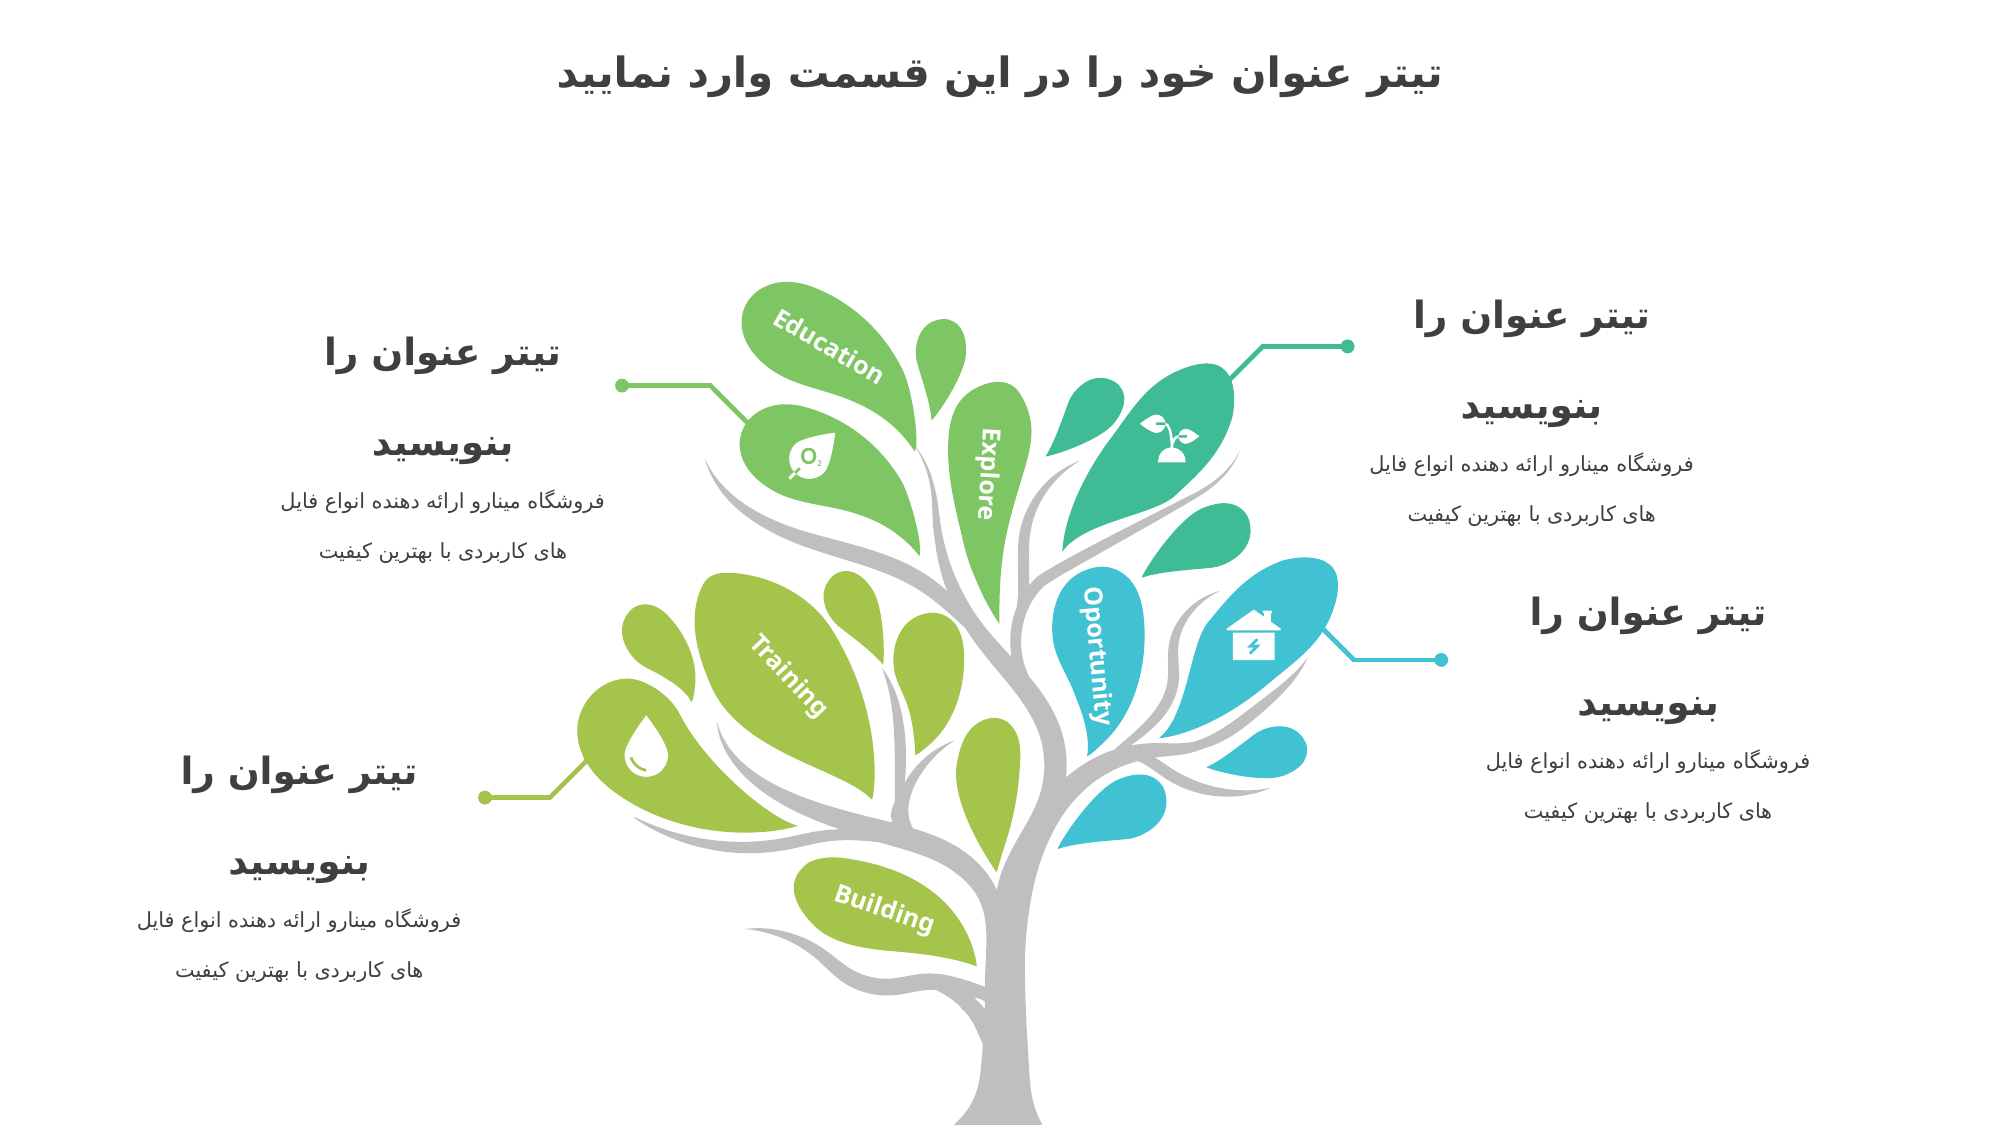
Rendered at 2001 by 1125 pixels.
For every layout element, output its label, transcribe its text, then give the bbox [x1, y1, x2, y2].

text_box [1226, 609, 1281, 660]
text_box [1141, 503, 1251, 578]
text_box [1045, 377, 1125, 457]
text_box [788, 432, 836, 480]
text_box [948, 381, 1032, 625]
text_box Training [728, 611, 853, 739]
text_box تیتر عنوان را بنویسید فروشگاه مینارو ارائه دهنده انواع فایل های کاربردی با بهترین کیفیت [1353, 238, 1711, 533]
text_box [694, 572, 875, 800]
text_box [1057, 774, 1167, 850]
text_box [1052, 579, 1082, 714]
text_box Education [752, 287, 908, 404]
text_box [624, 715, 669, 777]
text_box [793, 857, 977, 967]
text_box تیتر عنوان خود را در این قسمت وارد نمایید [0, 13, 2000, 104]
text_box [1062, 363, 1235, 552]
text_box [1139, 414, 1200, 463]
text_box Oportunity [1070, 570, 1130, 743]
text_box [1087, 741, 1106, 757]
text_box تیتر عنوان را بنویسید فروشگاه مینارو ارائه دهنده انواع فایل های کاربردی با بهترین کیفیت [264, 275, 621, 571]
text_box [1079, 566, 1145, 711]
text_box [741, 281, 917, 452]
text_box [1224, 345, 1348, 385]
text_box [632, 447, 1308, 1125]
text_box تیتر عنوان را بنویسید فروشگاه مینارو ارائه دهنده انواع فایل های کاربردی با بهترین کیفیت [1469, 535, 1827, 831]
text_box [893, 612, 965, 756]
text_box [1158, 557, 1339, 739]
text_box [823, 571, 884, 665]
text_box Building [814, 864, 957, 951]
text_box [484, 756, 591, 798]
text_box [739, 404, 921, 557]
text_box [621, 604, 696, 703]
text_box [915, 318, 967, 421]
text_box [1206, 726, 1308, 779]
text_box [621, 384, 772, 447]
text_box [1315, 621, 1442, 661]
text_box [956, 717, 1021, 873]
text_box [577, 678, 798, 833]
text_box تیتر عنوان را بنویسید فروشگاه مینارو ارائه دهنده انواع فایل های کاربردی با بهترین کیفیت [120, 694, 478, 990]
text_box Explore [964, 412, 1017, 537]
